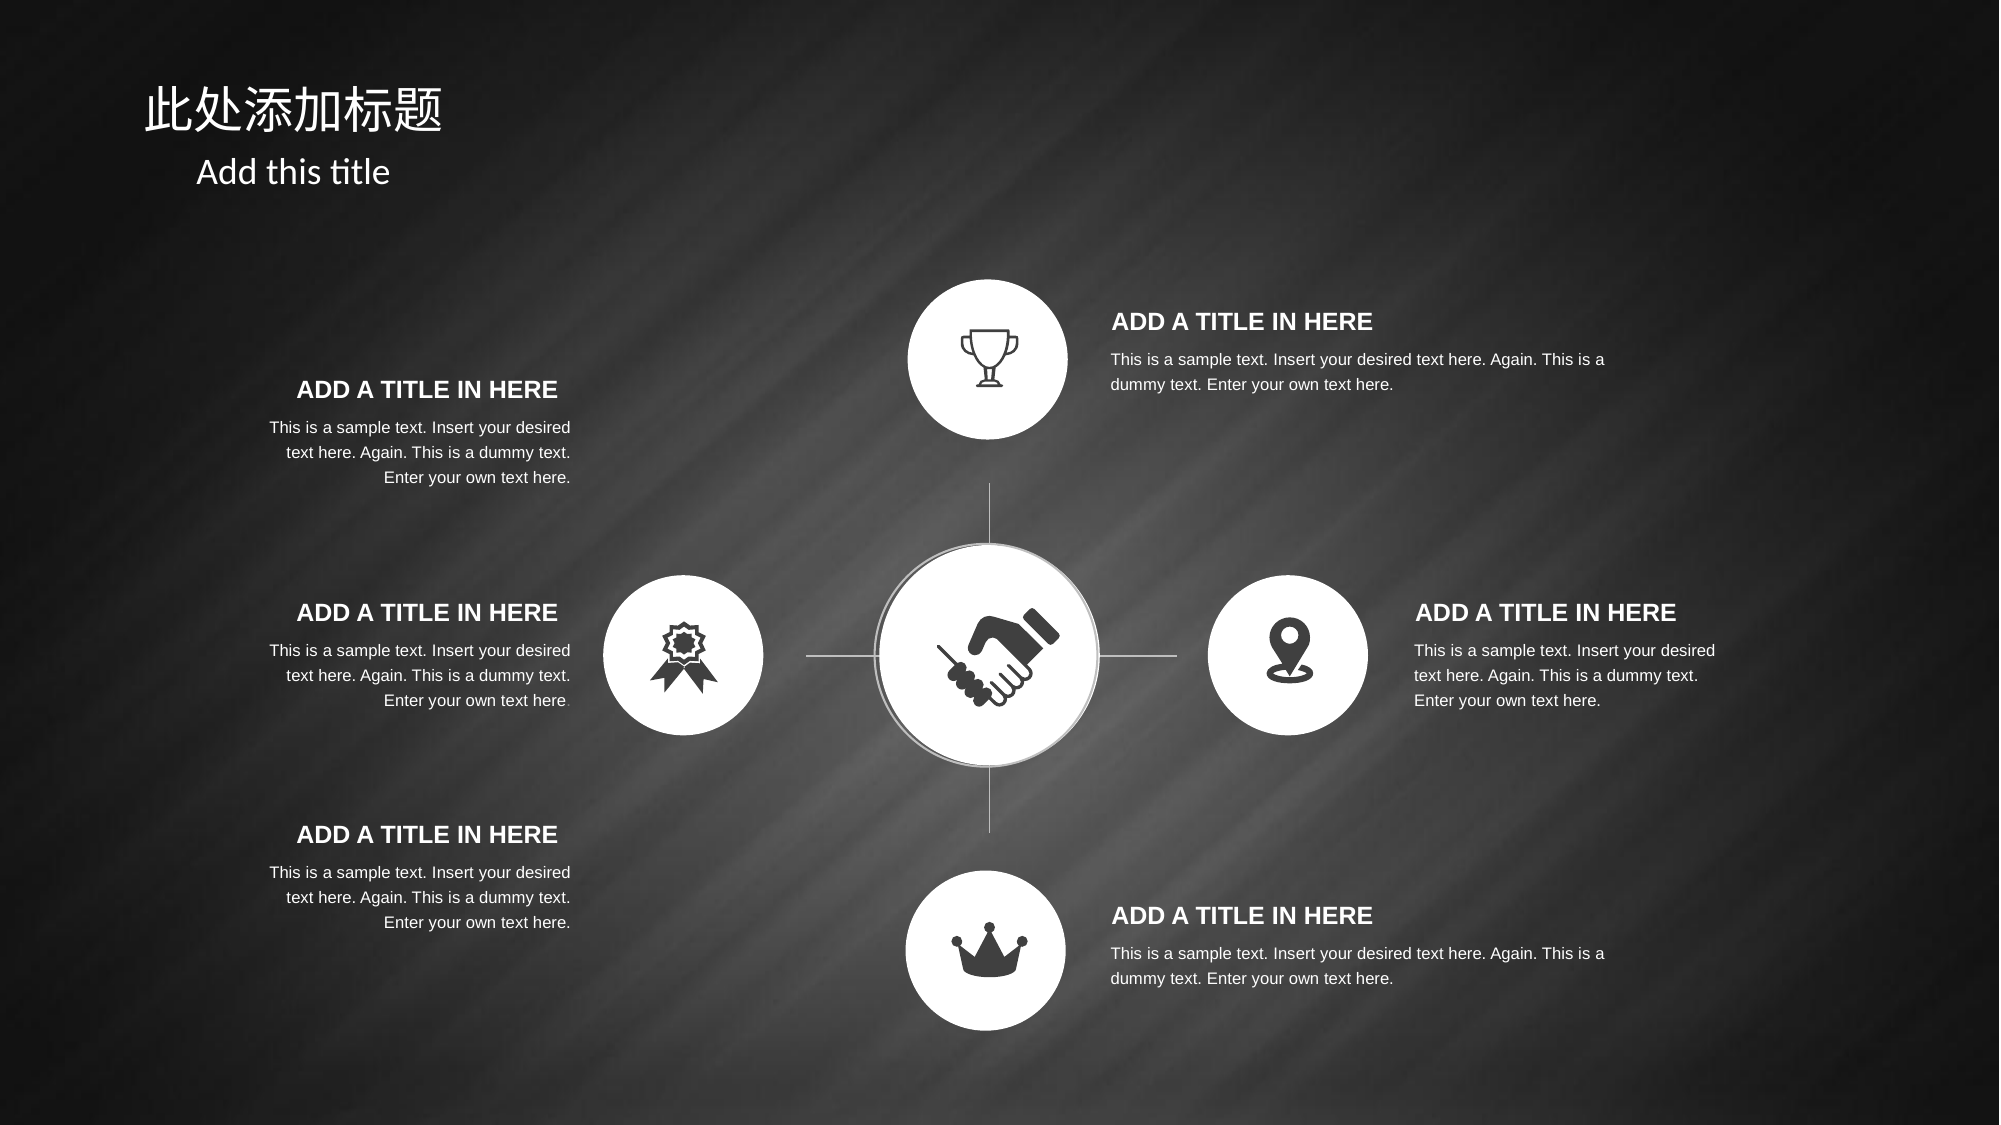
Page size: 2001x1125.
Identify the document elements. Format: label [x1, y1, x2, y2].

text_box [234, 362, 601, 495]
text_box [234, 808, 601, 941]
text_box [907, 279, 1068, 440]
text_box [1207, 575, 1368, 736]
picture [0, 0, 1999, 1125]
text_box [905, 870, 1066, 1031]
text_box [234, 585, 601, 718]
text_box [603, 575, 764, 736]
text_box [1095, 888, 1654, 996]
text_box [1399, 585, 1751, 718]
text_box [874, 543, 1100, 767]
text_box [1095, 294, 1654, 402]
